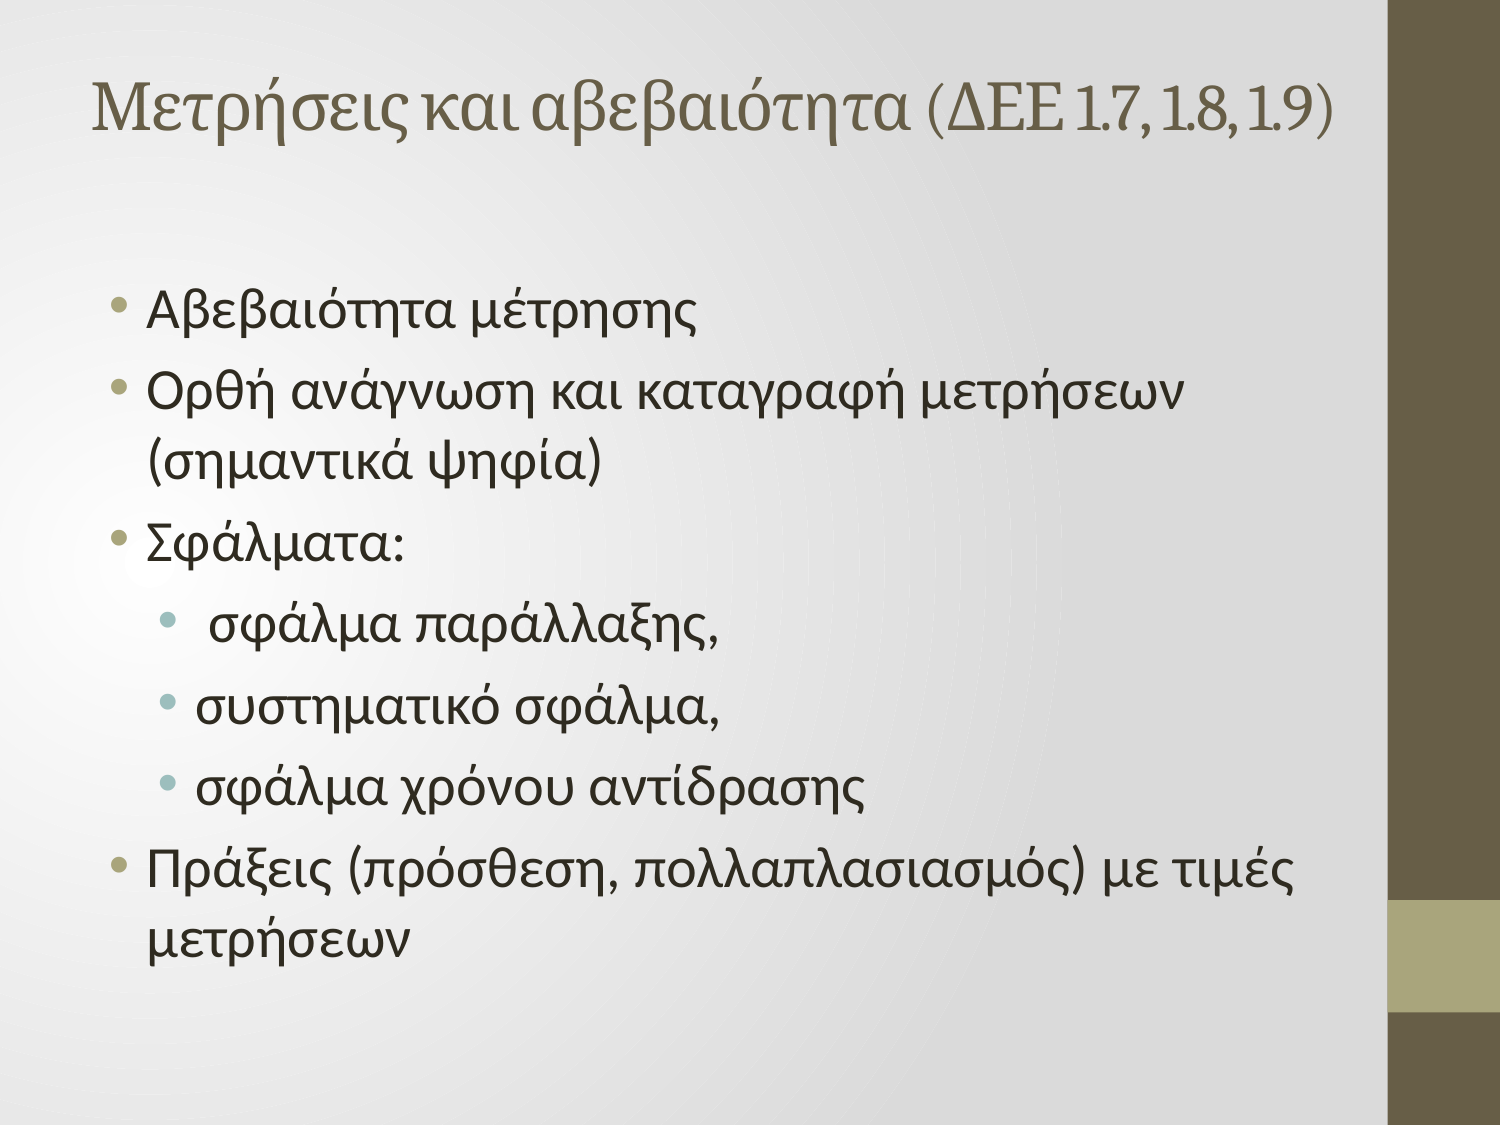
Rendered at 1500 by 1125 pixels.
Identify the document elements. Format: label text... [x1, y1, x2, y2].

title Μετρήσεις και αβεβαιότητα (ΔΕΕ 1.7, 1.8, 1.9) [75, 2, 1391, 206]
list Αβεβαιότητα μέτρησης Ορθή ανάγνωση και καταγραφή μετρήσεων (σημαντικά ψηφία) Σφάλματα: σφάλμα παράλλαξης, συστηματικό σφάλμα, σφάλμα χρόνου αντίδρασης Πράξεις (πρόσθεση, πολλαπλασιασμός) με τιμές μετρήσεων [75, 262, 1391, 1050]
